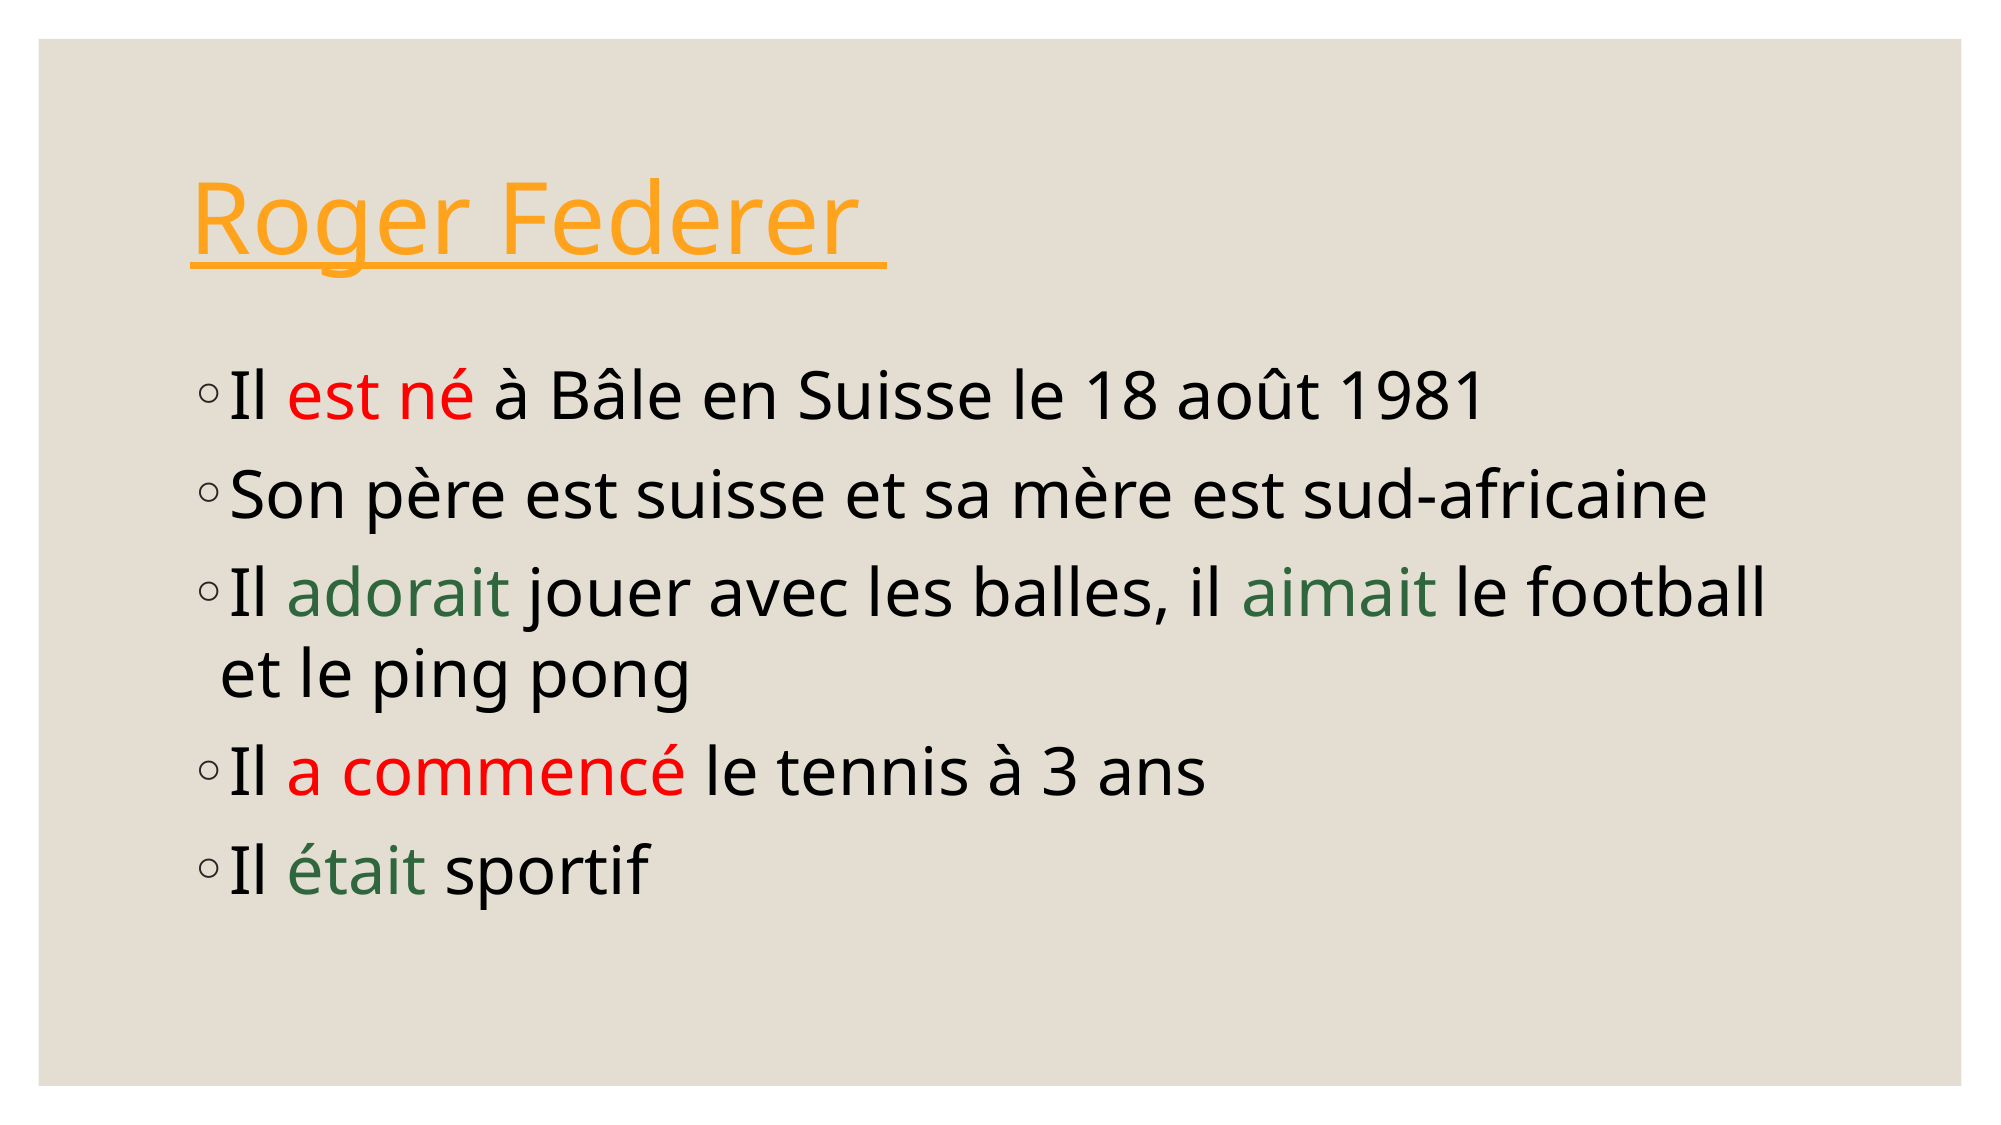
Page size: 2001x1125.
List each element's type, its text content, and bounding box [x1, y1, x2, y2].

list Il est né à Bâle en Suisse le 18 août 1981 Son père est suisse et sa mère est sud-africaine Il adorait jouer avec les balles, il aimait le football et le ping pong Il a commencé le tennis à 3 ans Il était sportif [174, 345, 1825, 990]
title Roger Federer [174, 105, 1825, 331]
